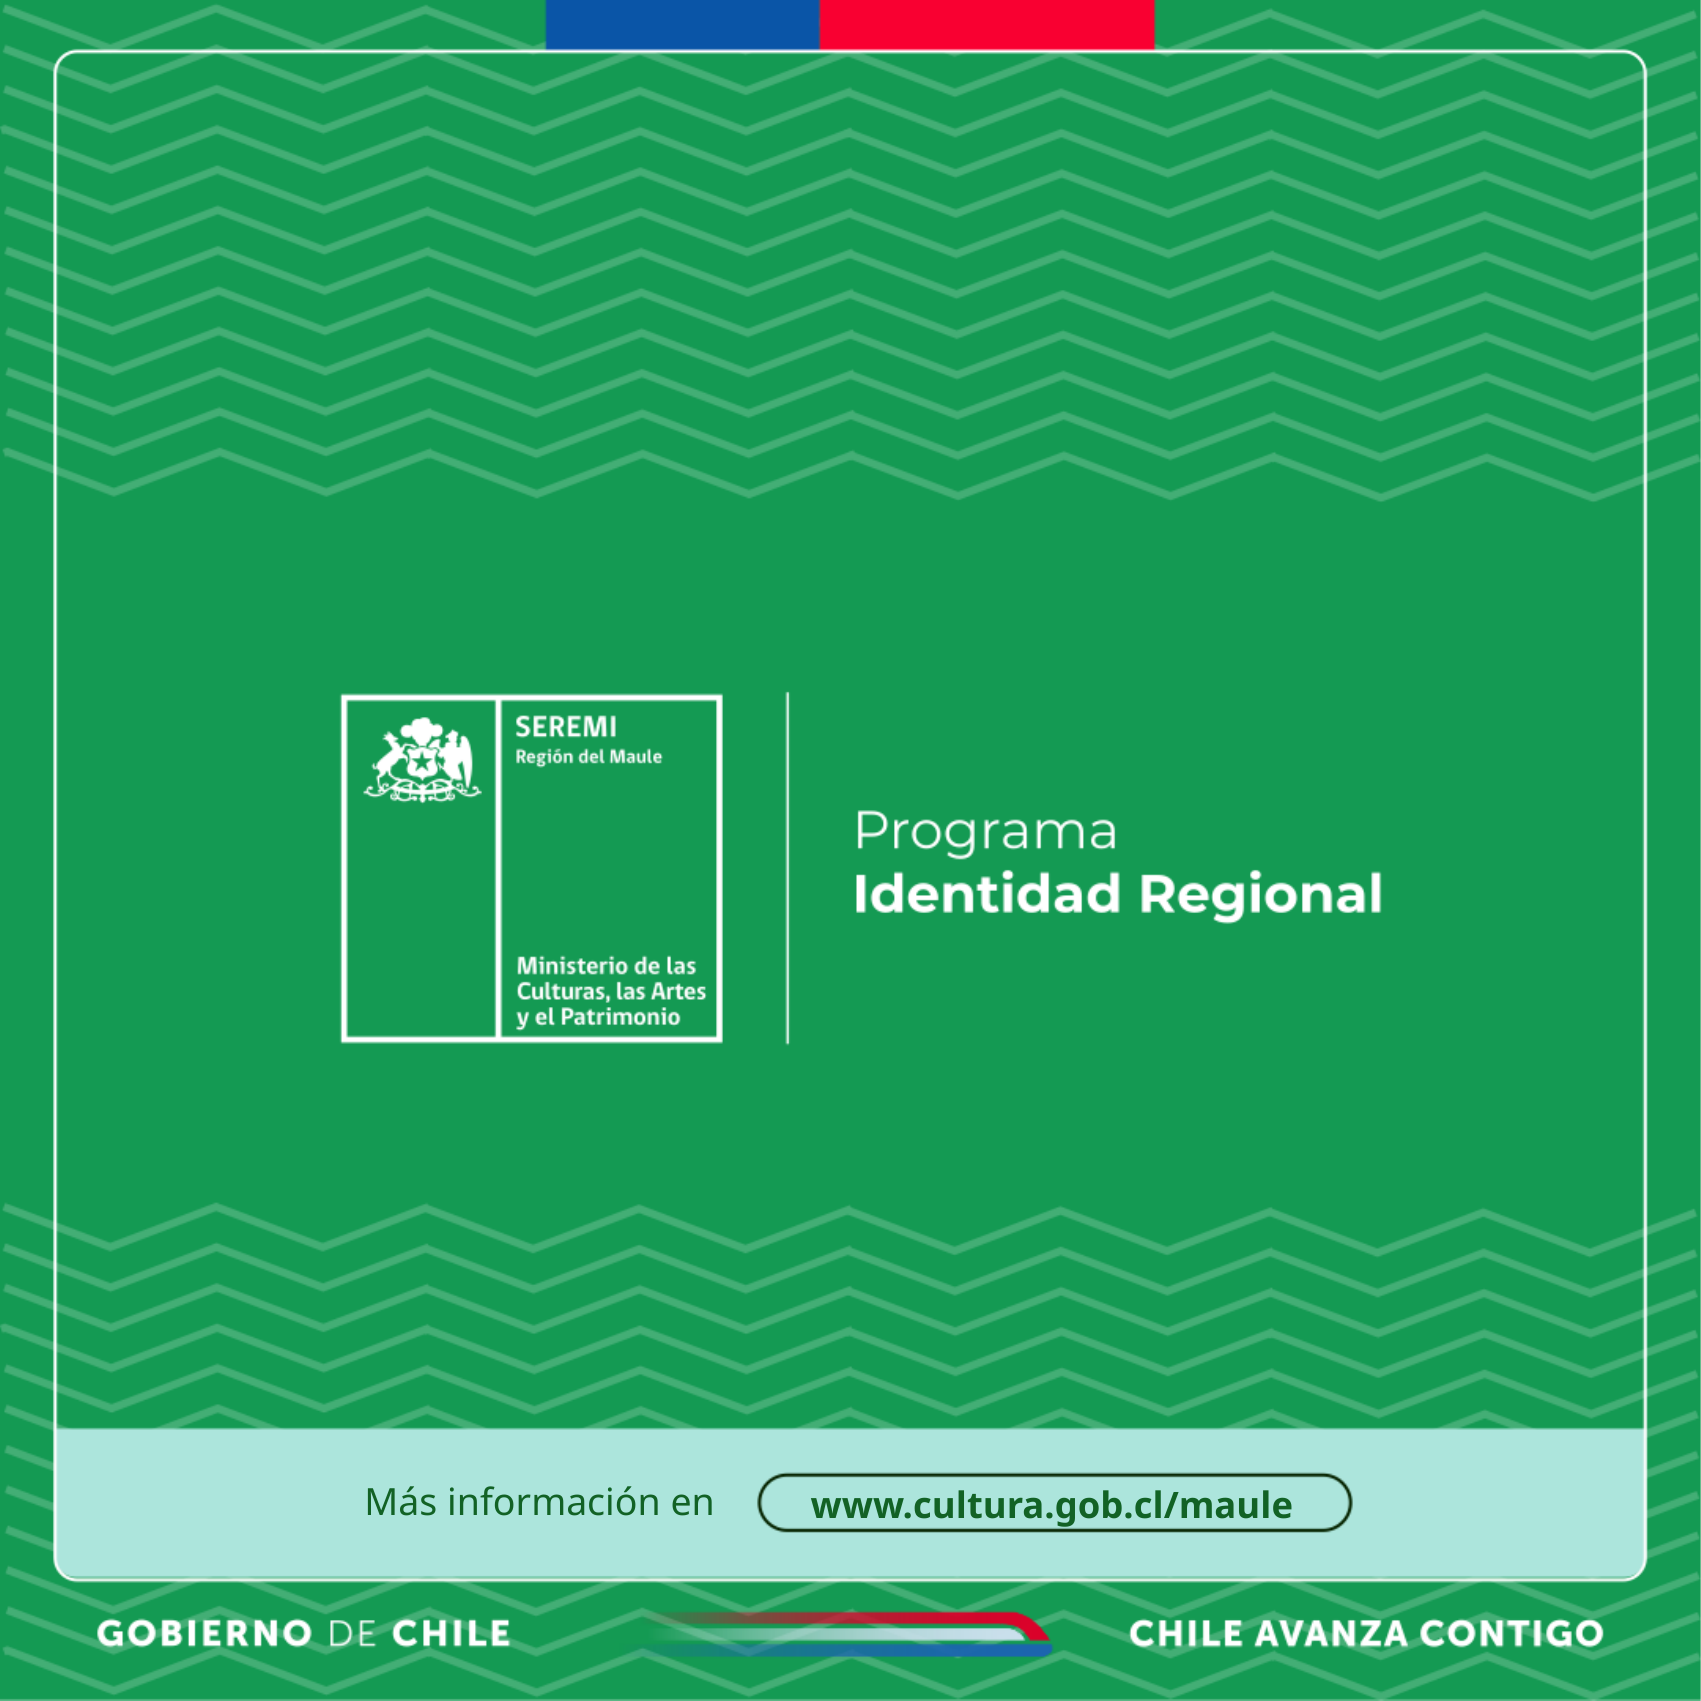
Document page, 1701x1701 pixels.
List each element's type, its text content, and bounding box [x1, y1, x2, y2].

text_box Más información en [349, 1470, 731, 1530]
text_box www.cultura.gob.cl/maule [795, 1474, 1309, 1534]
